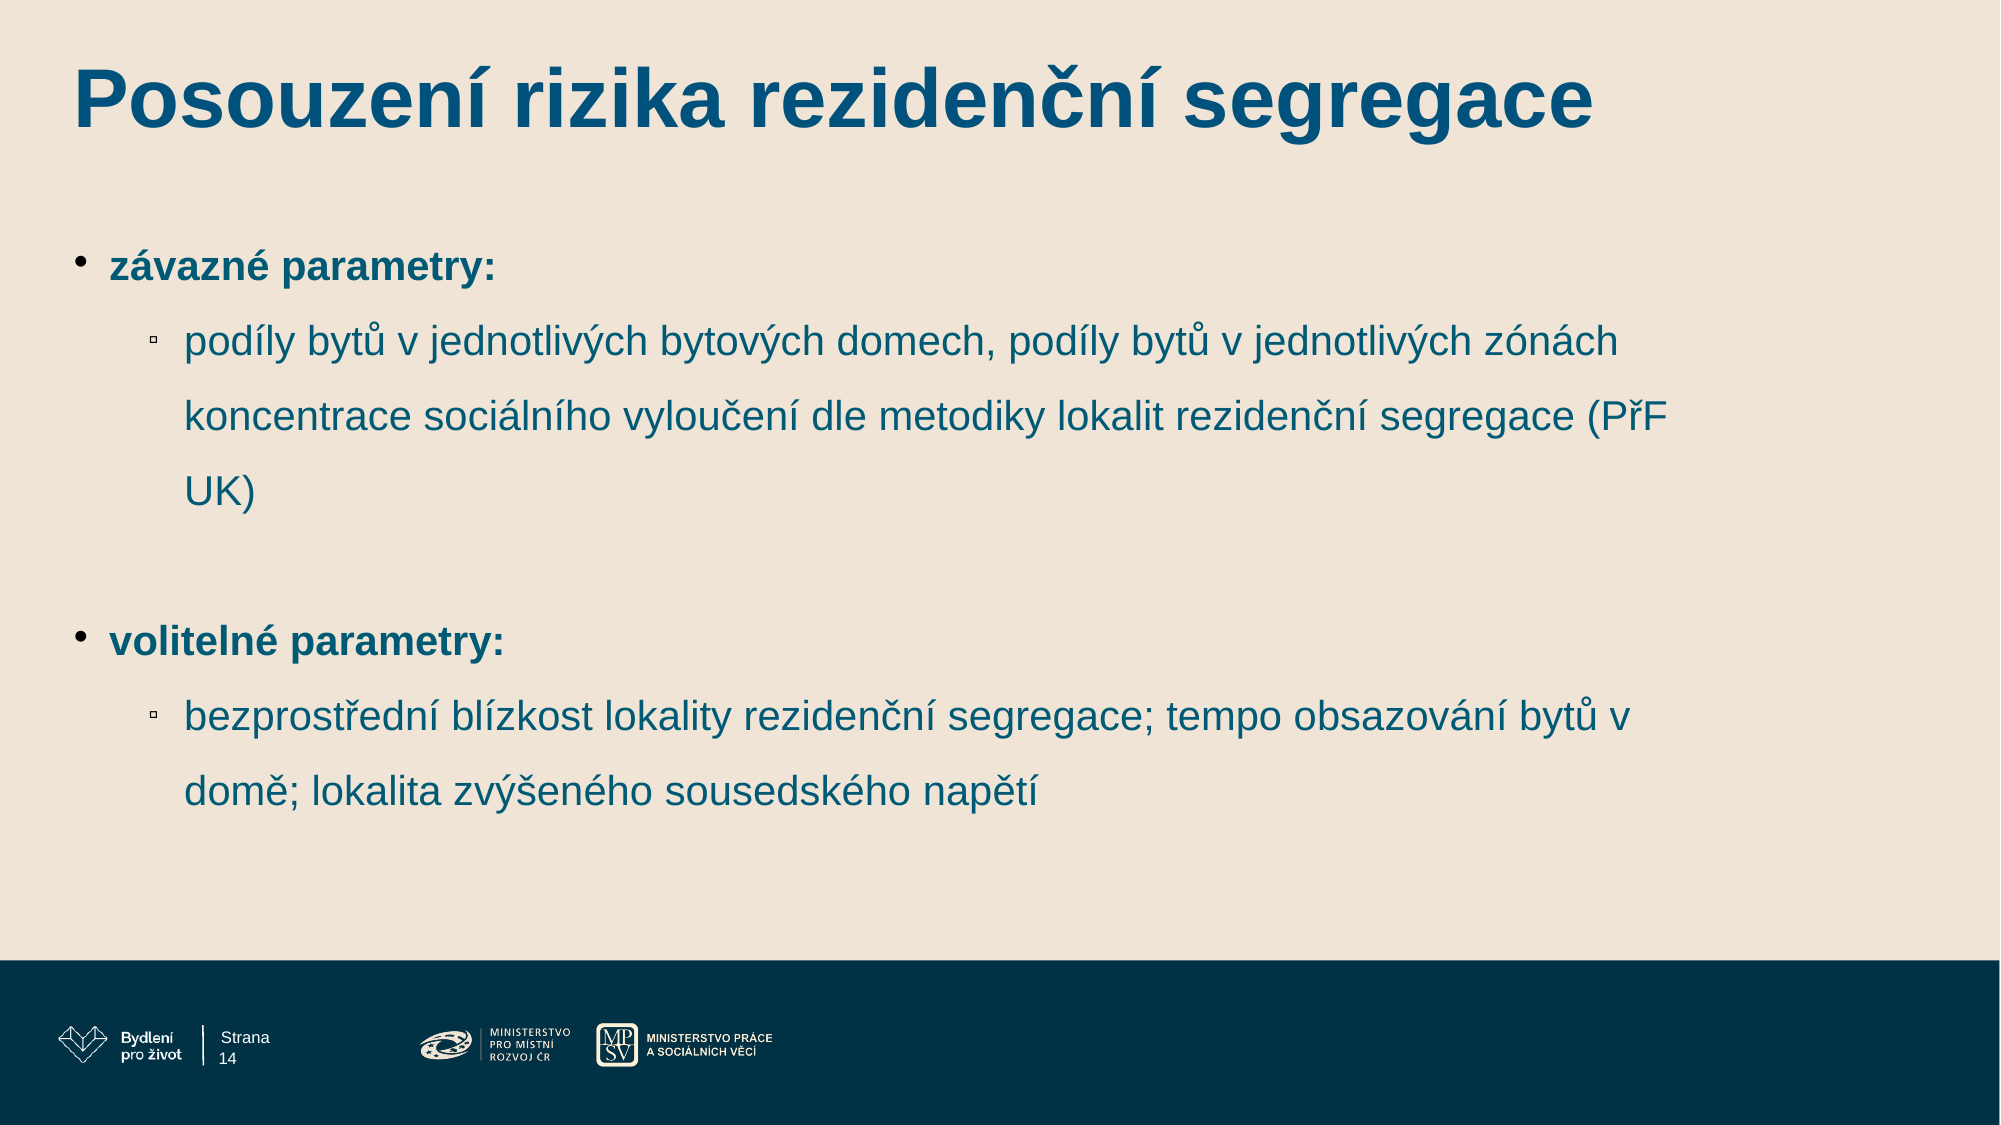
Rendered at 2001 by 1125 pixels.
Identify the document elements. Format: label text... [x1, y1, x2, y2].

picture [454, 1046, 464, 1055]
picture [597, 1024, 638, 1066]
picture [422, 1042, 458, 1059]
picture [122, 1032, 130, 1042]
picture [461, 1034, 471, 1049]
picture [425, 1032, 465, 1043]
text_box [0, 960, 2000, 1125]
picture [122, 1052, 127, 1062]
picture [657, 1035, 669, 1041]
text_box Strana [206, 1019, 340, 1054]
text_box Posouzení rizika rezidenční segregace [58, 36, 1641, 206]
picture [145, 1032, 150, 1042]
text_box závazné parametry: podíly bytů v jednotlivých bytových domech, podíly bytů v jednotlivých zónách koncentrace sociálního vyloučení dle metodiky lokalit rezidenční segregace (PřF UK) volitelné parametry: bezprostřední blízkost lokality rezidenční segregace; tempo obsazování bytů v domě; lokalita zvýšeného sousedského napětí [58, 206, 1707, 957]
text_box 14 [202, 1040, 252, 1076]
